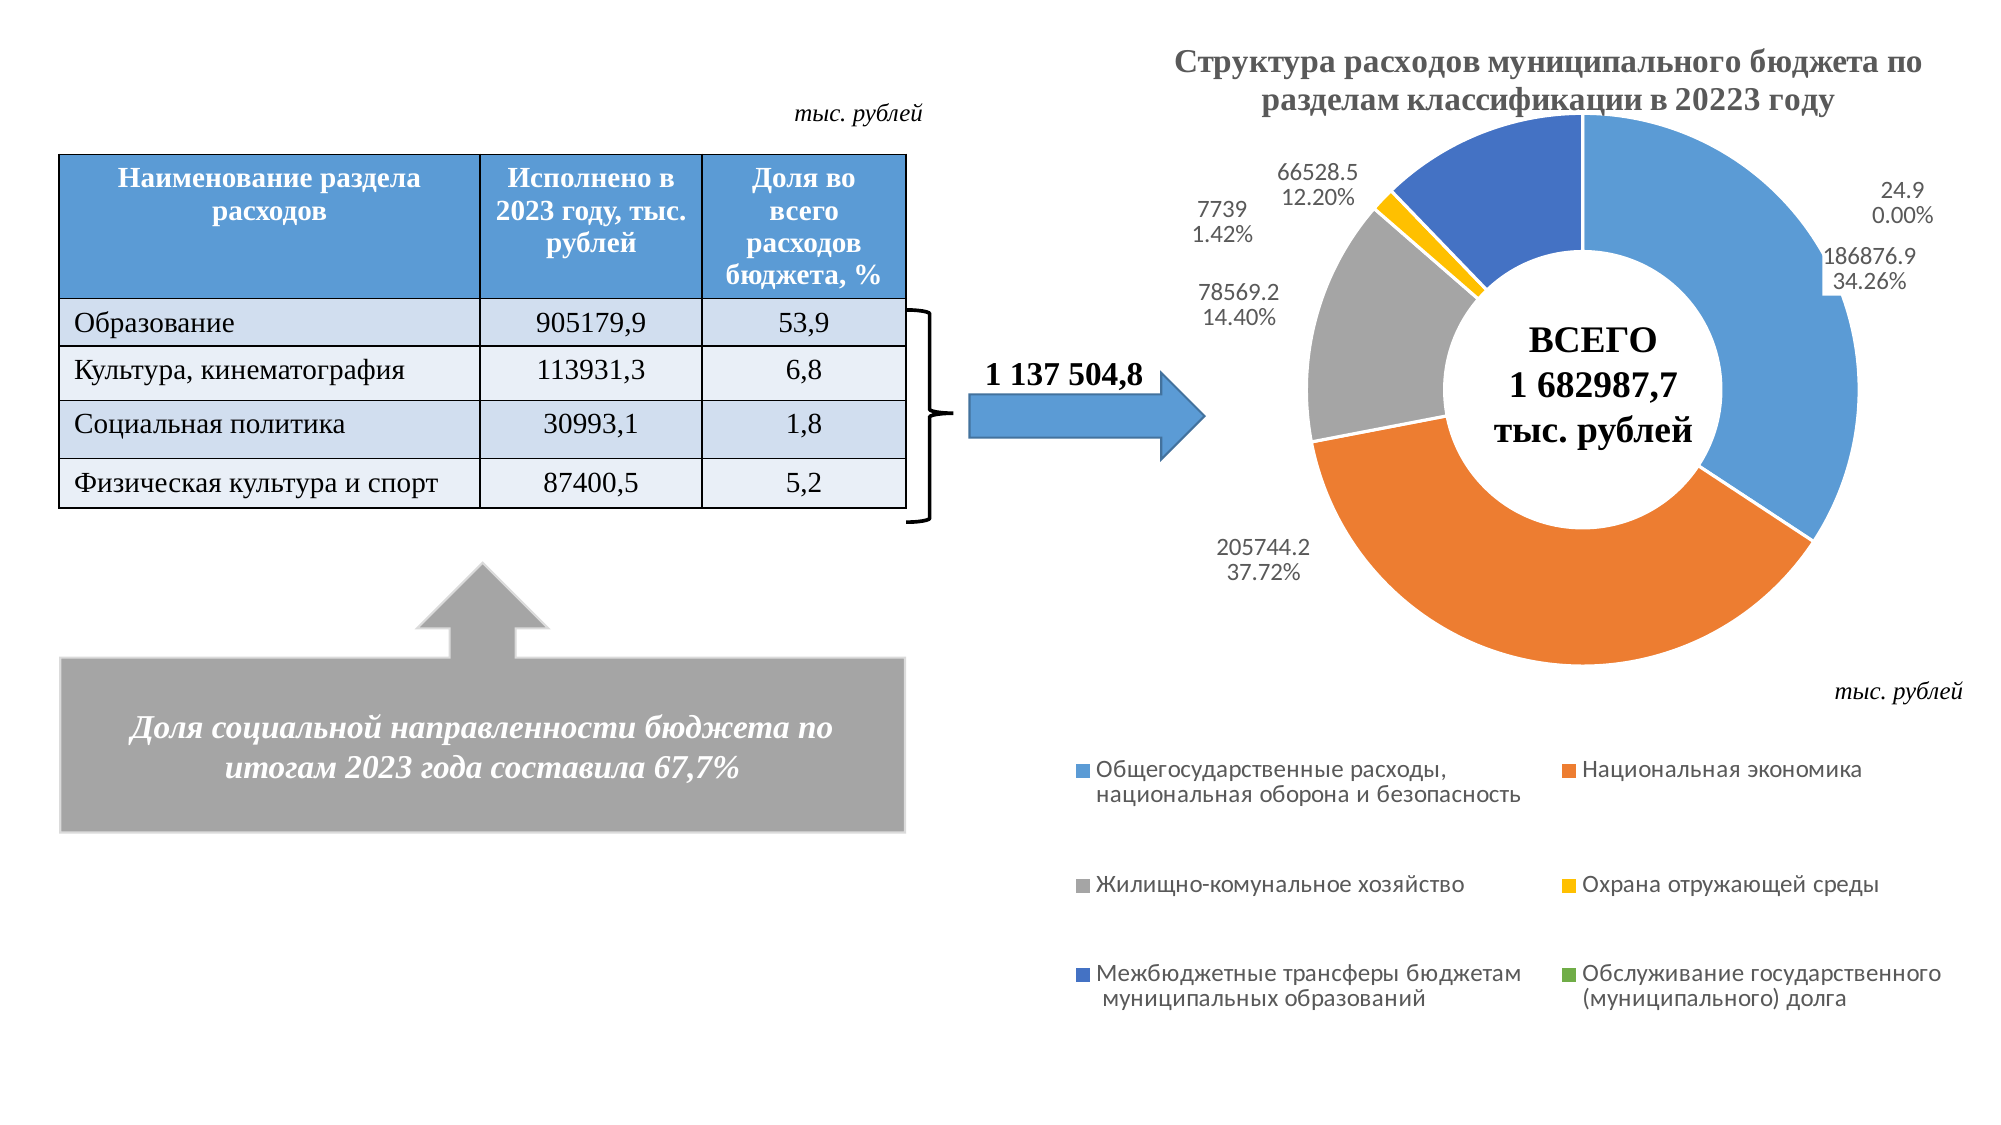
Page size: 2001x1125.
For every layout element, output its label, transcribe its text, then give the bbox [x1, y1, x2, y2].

text_box Доля социальной направленности бюджета по итогам 2023 года составила 67,7% [57, 559, 908, 836]
table_cell 87400,5 [481, 459, 701, 507]
table_cell Культура, кинематография [60, 347, 479, 400]
table_header Наименование раздела расходов [60, 155, 479, 298]
table_cell 30993,1 [481, 401, 701, 458]
table_cell 53,9 [703, 299, 905, 345]
table_cell Образование [60, 299, 479, 345]
table_cell Социальная политика [60, 401, 479, 458]
table_cell 1,8 [703, 401, 905, 458]
table_header Доля во всего расходов бюджета, % [703, 155, 905, 298]
table_cell 113931,3 [481, 347, 701, 400]
text_box [906, 309, 954, 523]
table_cell 6,8 [703, 347, 905, 400]
text_box 1 137 504,8 [970, 345, 977, 400]
text_box тыс. рублей [0, 89, 938, 135]
chart [977, 33, 2000, 1090]
table_cell Физическая культура и спорт [60, 459, 479, 507]
text_box [968, 393, 977, 439]
table_cell 5,2 [703, 459, 905, 507]
table_header Исполнено в 2023 году, тыс. рублей [481, 155, 701, 298]
table_cell 905179,9 [481, 299, 701, 345]
